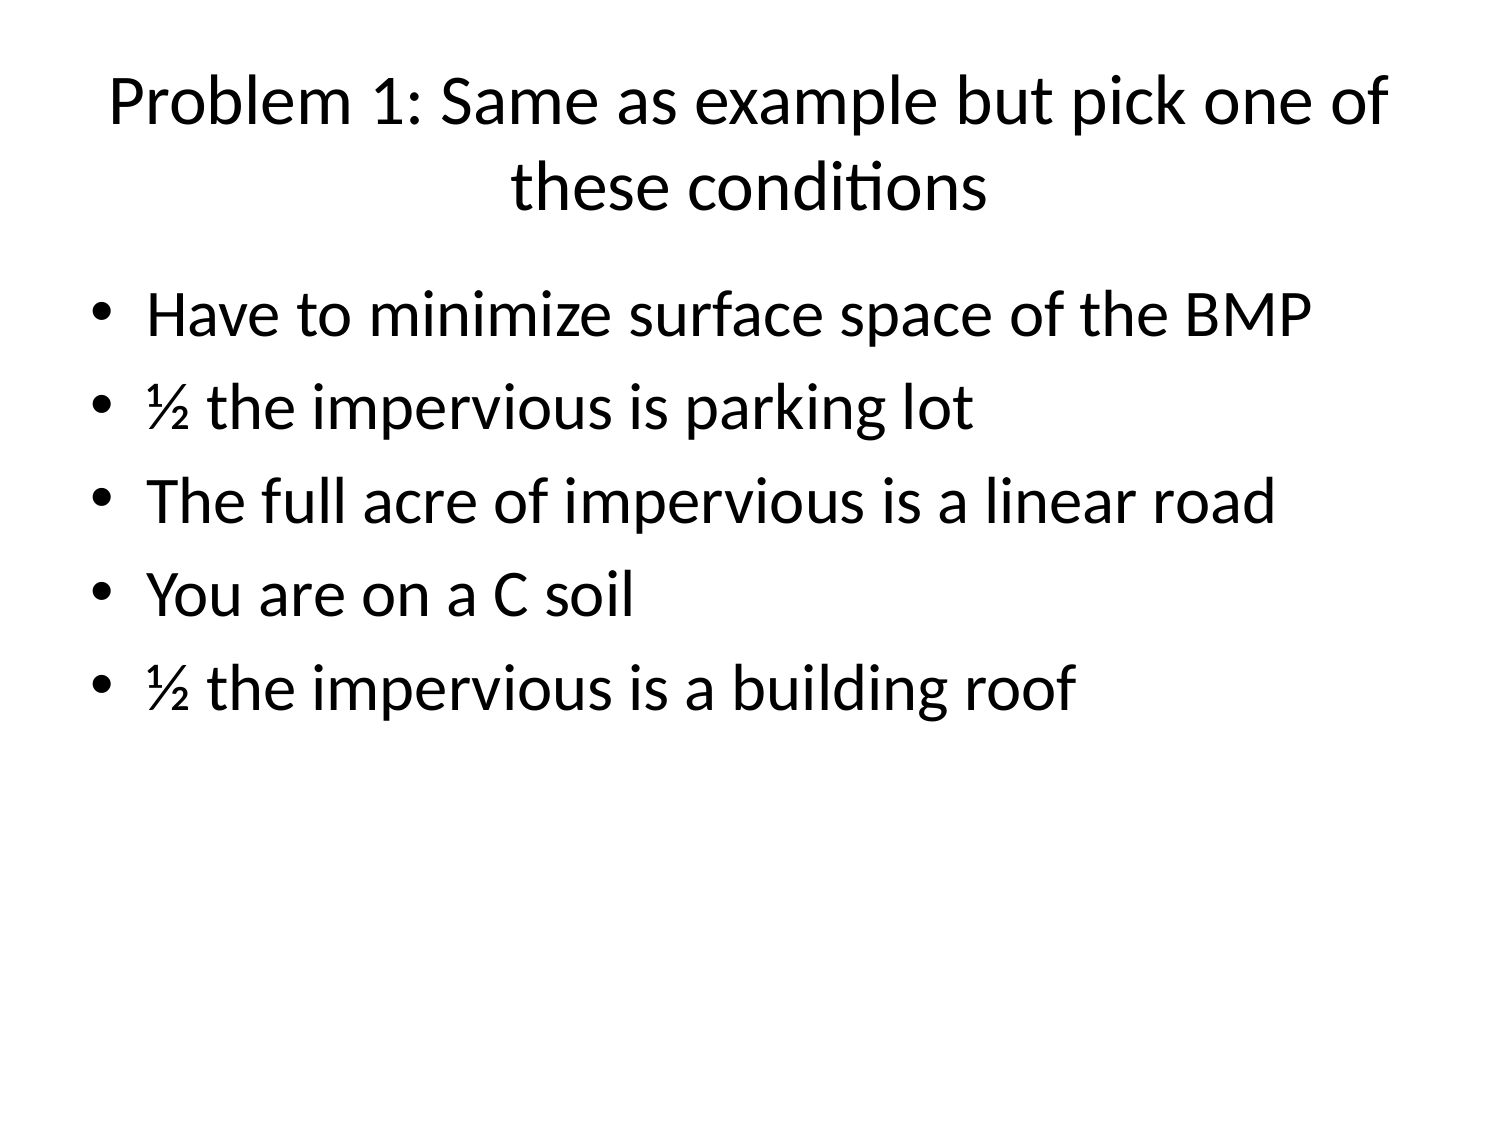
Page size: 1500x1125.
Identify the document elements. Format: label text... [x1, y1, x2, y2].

list Have to minimize surface space of the BMP ½ the impervious is parking lot The full acre of impervious is a linear road You are on a C soil ½ the impervious is a building roof [75, 262, 1425, 1005]
title Problem 1: Same as example but pick one of these conditions [75, 45, 1425, 233]
